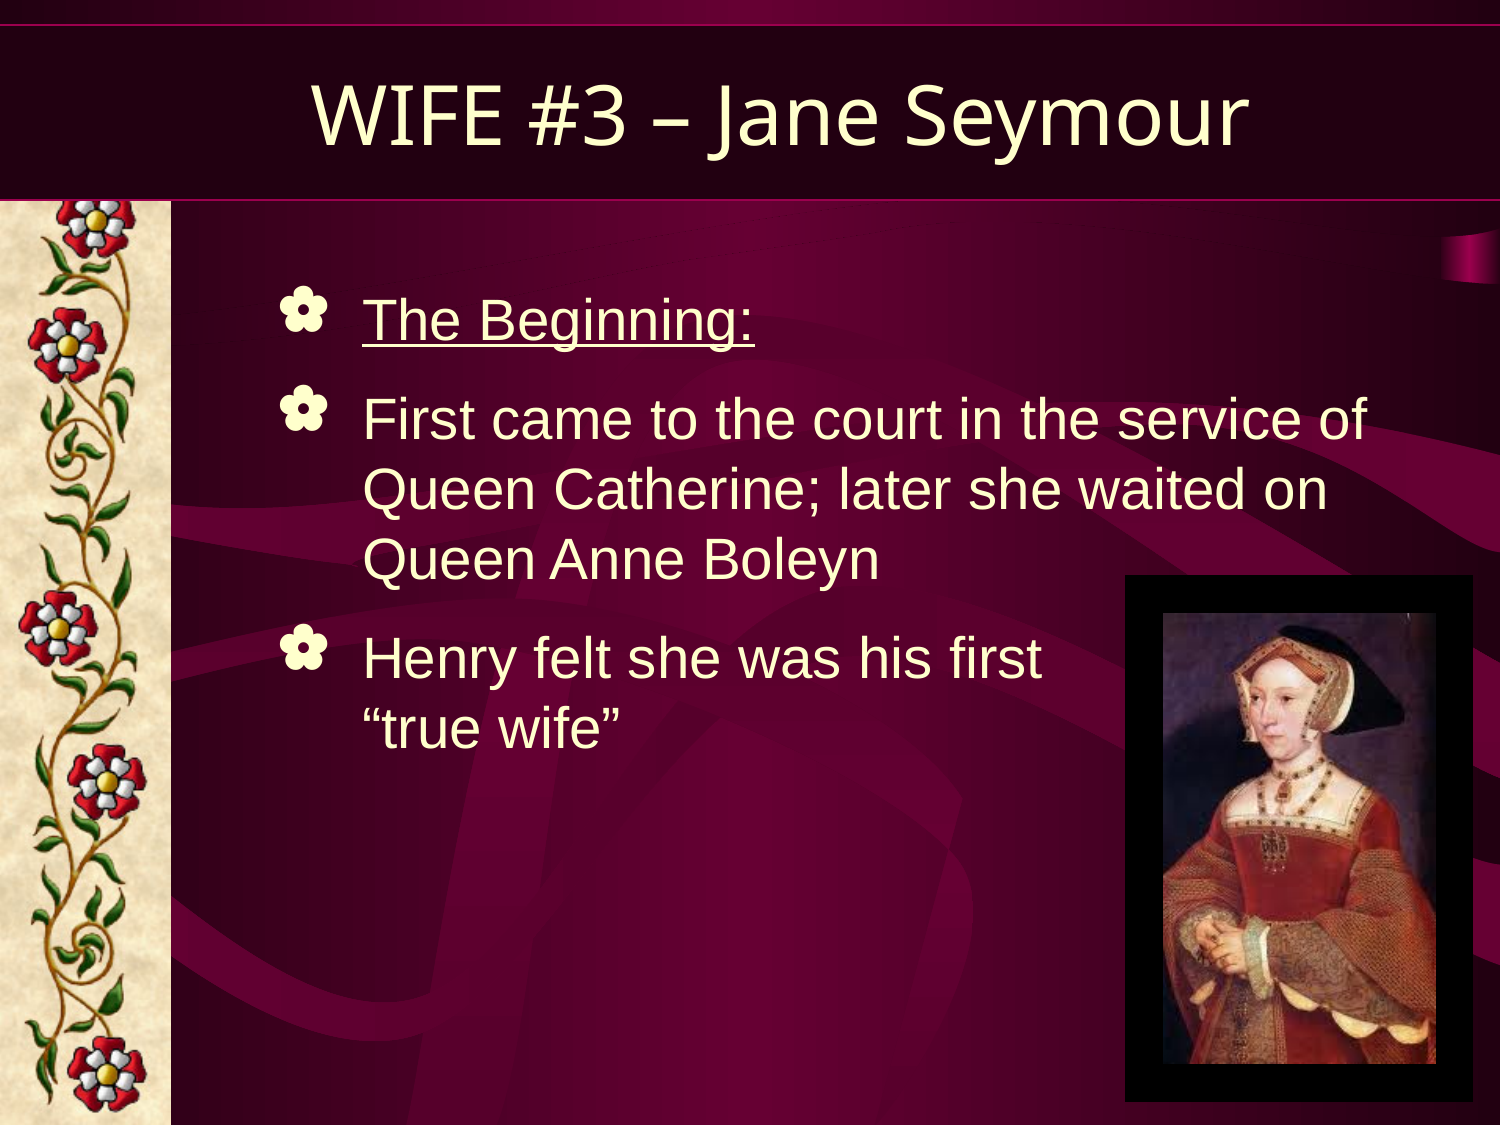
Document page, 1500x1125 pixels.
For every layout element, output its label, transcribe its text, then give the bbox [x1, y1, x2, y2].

picture [0, 112, 171, 1125]
text_box WIFE #3 – Jane Seymour [0, 24, 1500, 200]
picture [1162, 612, 1437, 1065]
text_box The Beginning: First came to the court in the service of Queen Catherine; later she waited on Queen Anne Boleyn Henry felt she was his first “true wife” [262, 274, 1438, 768]
